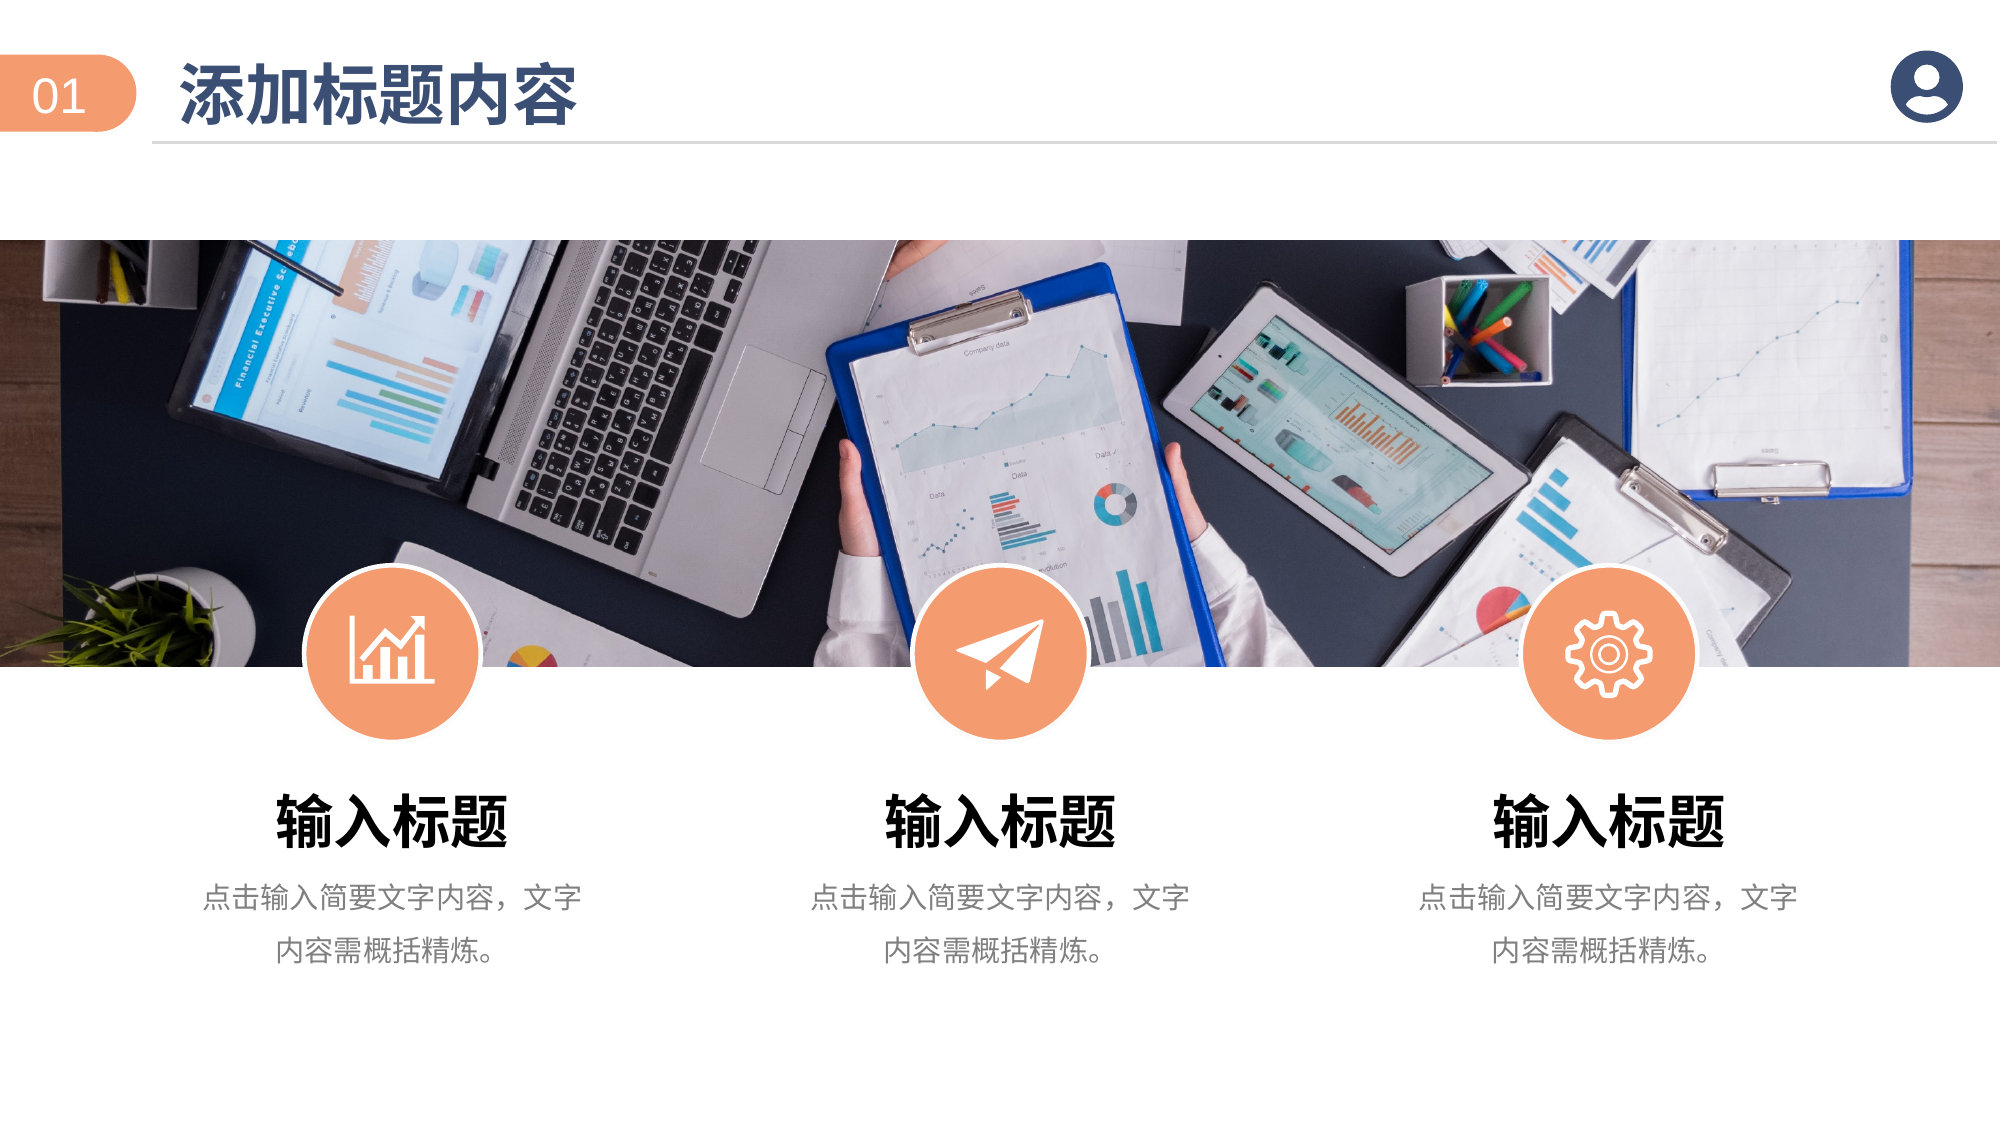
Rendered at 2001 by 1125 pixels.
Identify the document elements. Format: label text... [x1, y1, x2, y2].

text_box 01 [16, 55, 103, 131]
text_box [785, 777, 1216, 970]
text_box [0, 54, 137, 132]
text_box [177, 777, 608, 970]
picture [0, 240, 2000, 667]
text_box 添加标题内容 [163, 21, 655, 165]
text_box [1520, 565, 1698, 743]
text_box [1393, 777, 1825, 970]
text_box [912, 565, 1090, 743]
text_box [304, 565, 481, 743]
